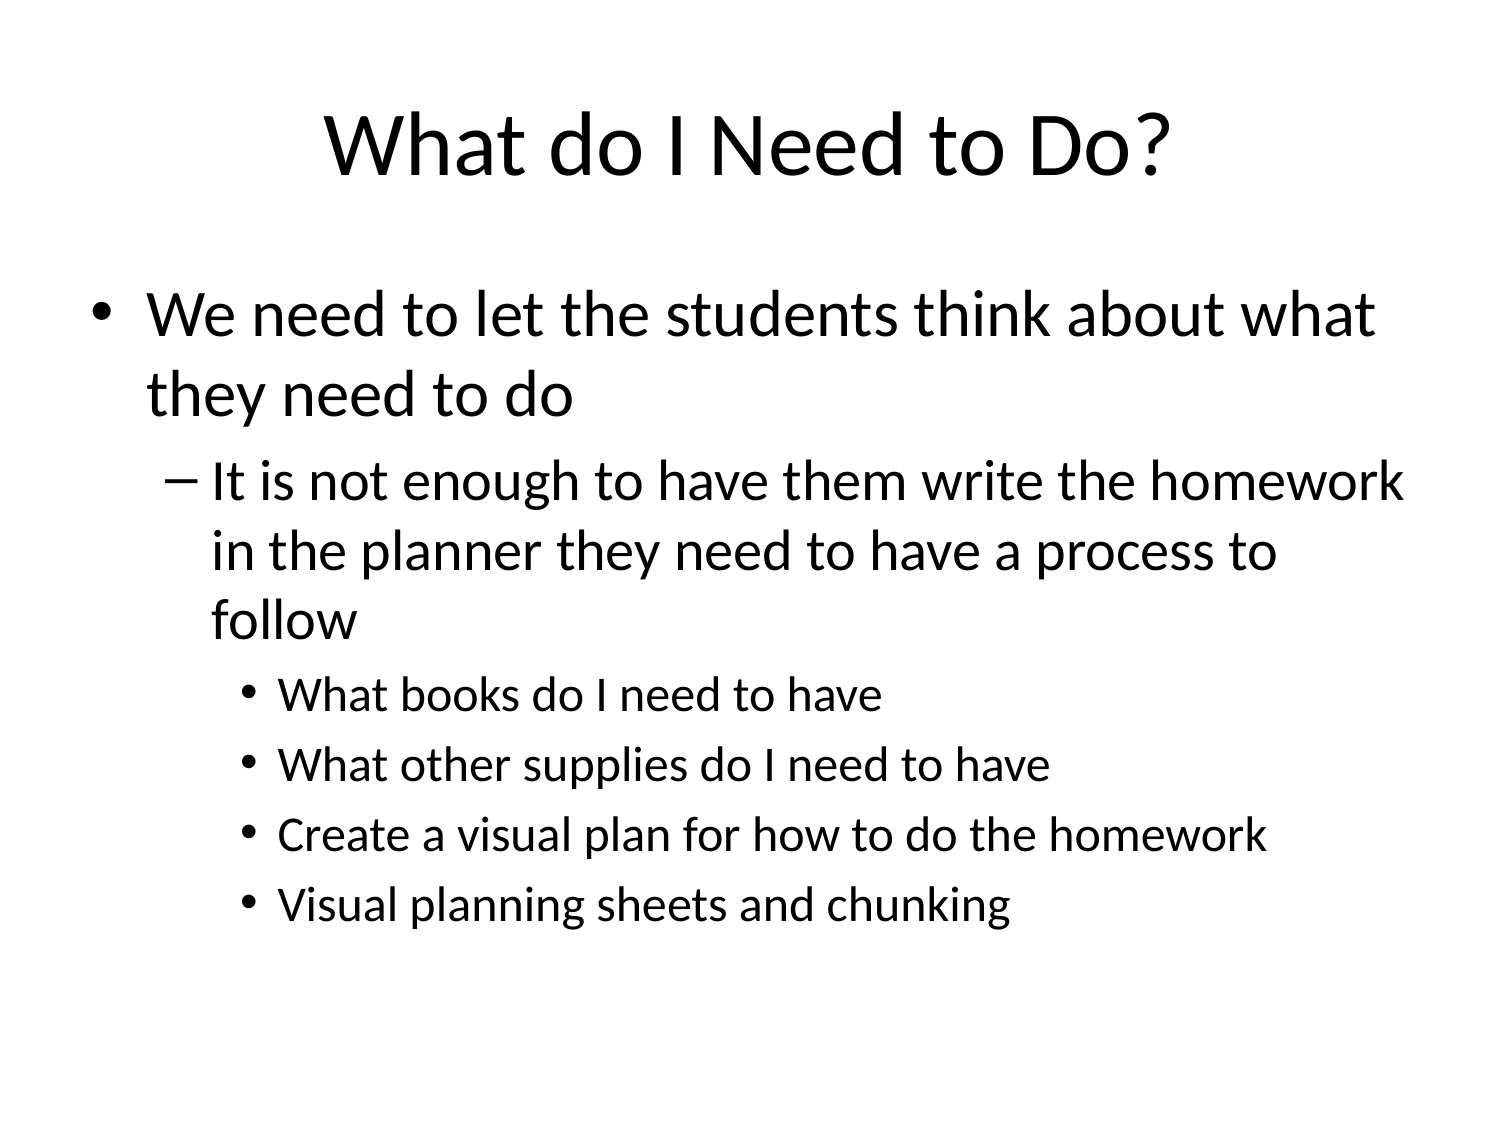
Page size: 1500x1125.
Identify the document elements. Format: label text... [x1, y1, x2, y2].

list We need to let the students think about what they need to do It is not enough to have them write the homework in the planner they need to have a process to follow What books do I need to have What other supplies do I need to have Create a visual plan for how to do the homework Visual planning sheets and chunking [75, 262, 1425, 1005]
title What do I Need to Do? [75, 45, 1425, 233]
